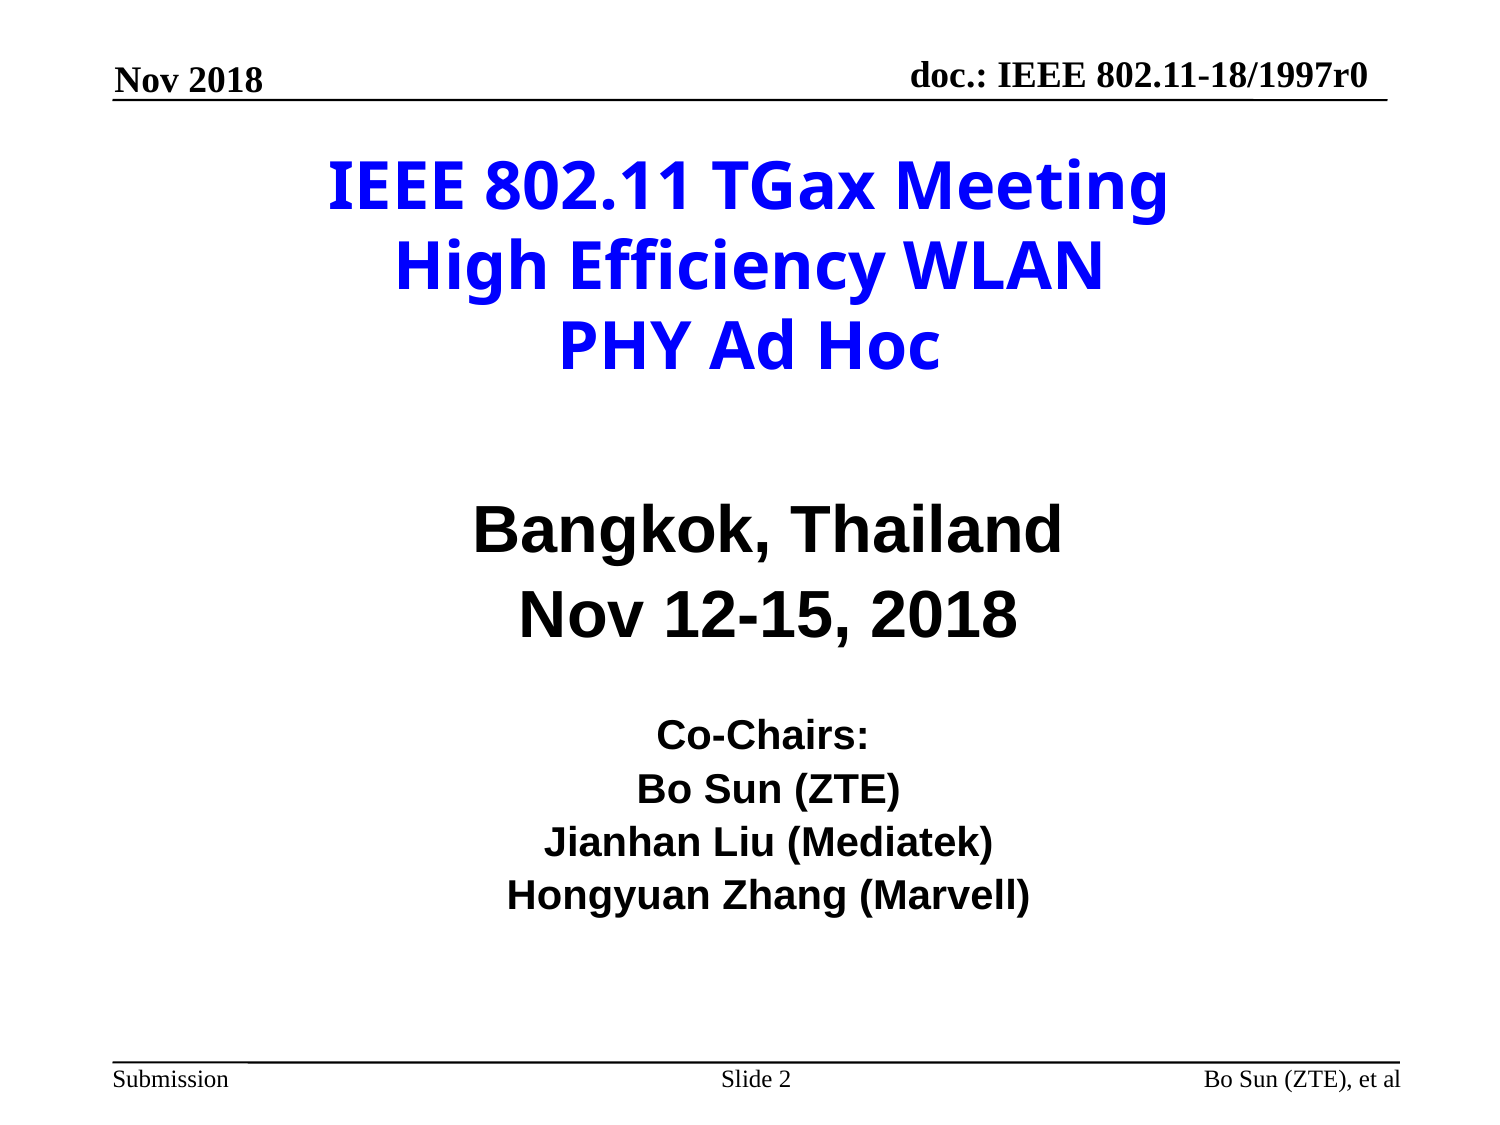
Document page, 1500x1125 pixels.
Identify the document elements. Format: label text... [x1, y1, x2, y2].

footer Bo Sun (ZTE), et al [1200, 1061, 1402, 1093]
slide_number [114, 54, 265, 101]
list Bangkok, Thailand Nov 12-15, 2018 Co-Chairs: Bo Sun (ZTE) Jianhan Liu (Mediatek) Hongyuan Zhang (Marvell) [87, 487, 1450, 1000]
title IEEE 802.11 TGax Meeting High Efficiency WLAN PHY Ad Hoc [112, 174, 1388, 350]
slide_number Slide 2 [712, 1061, 800, 1093]
